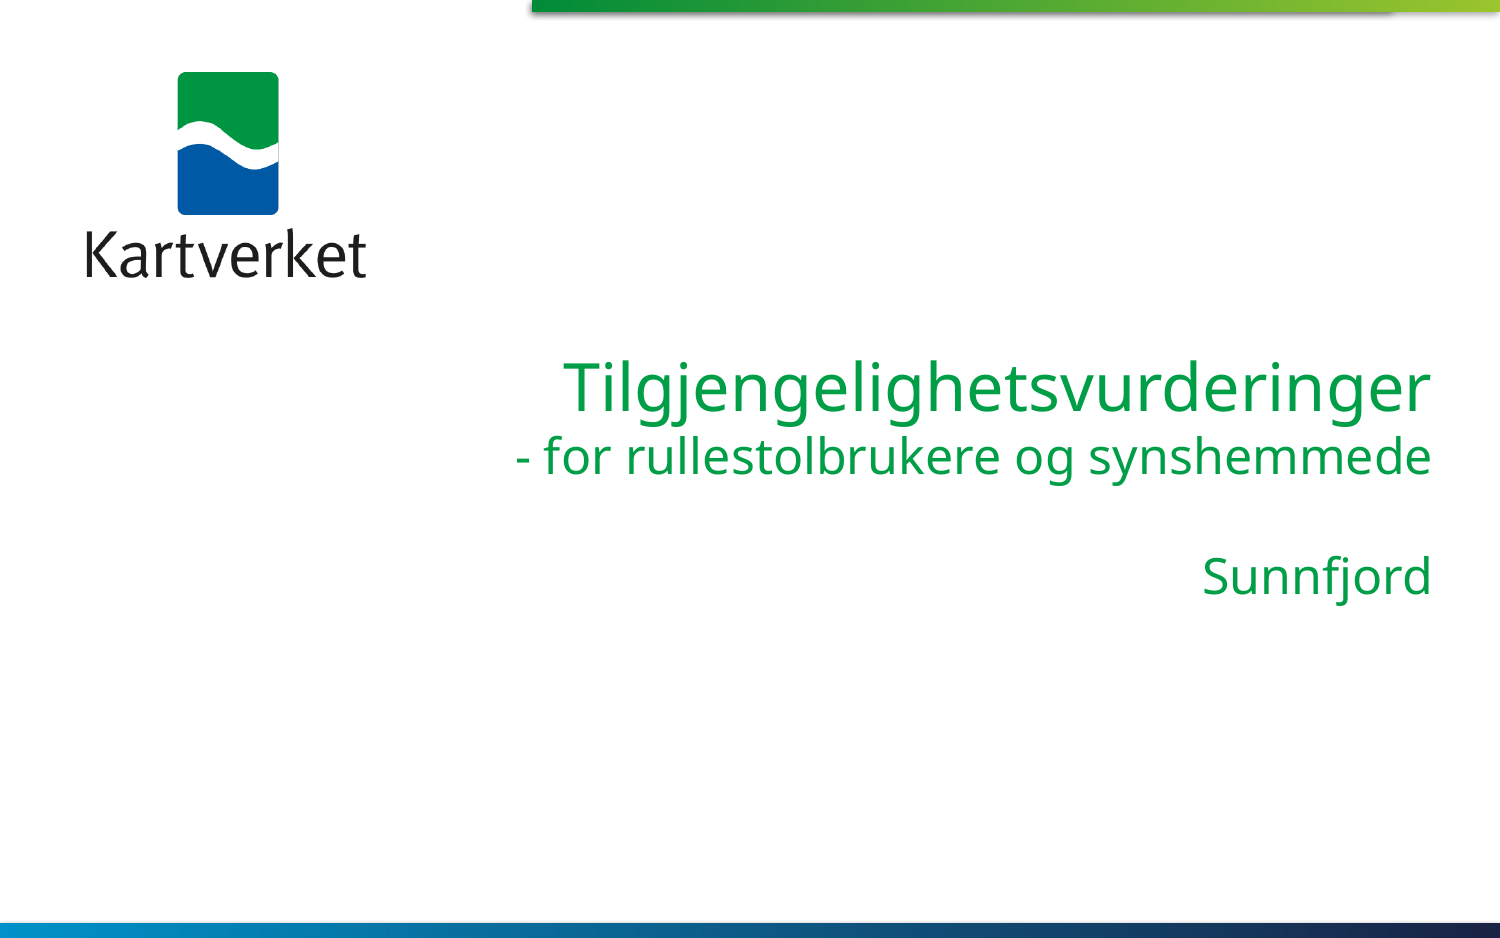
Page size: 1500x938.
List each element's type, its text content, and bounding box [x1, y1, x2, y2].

text_box Tilgjengelighetsvurderinger - for rullestolbrukere og synshemmede Sunnfjord [66, 337, 1449, 613]
